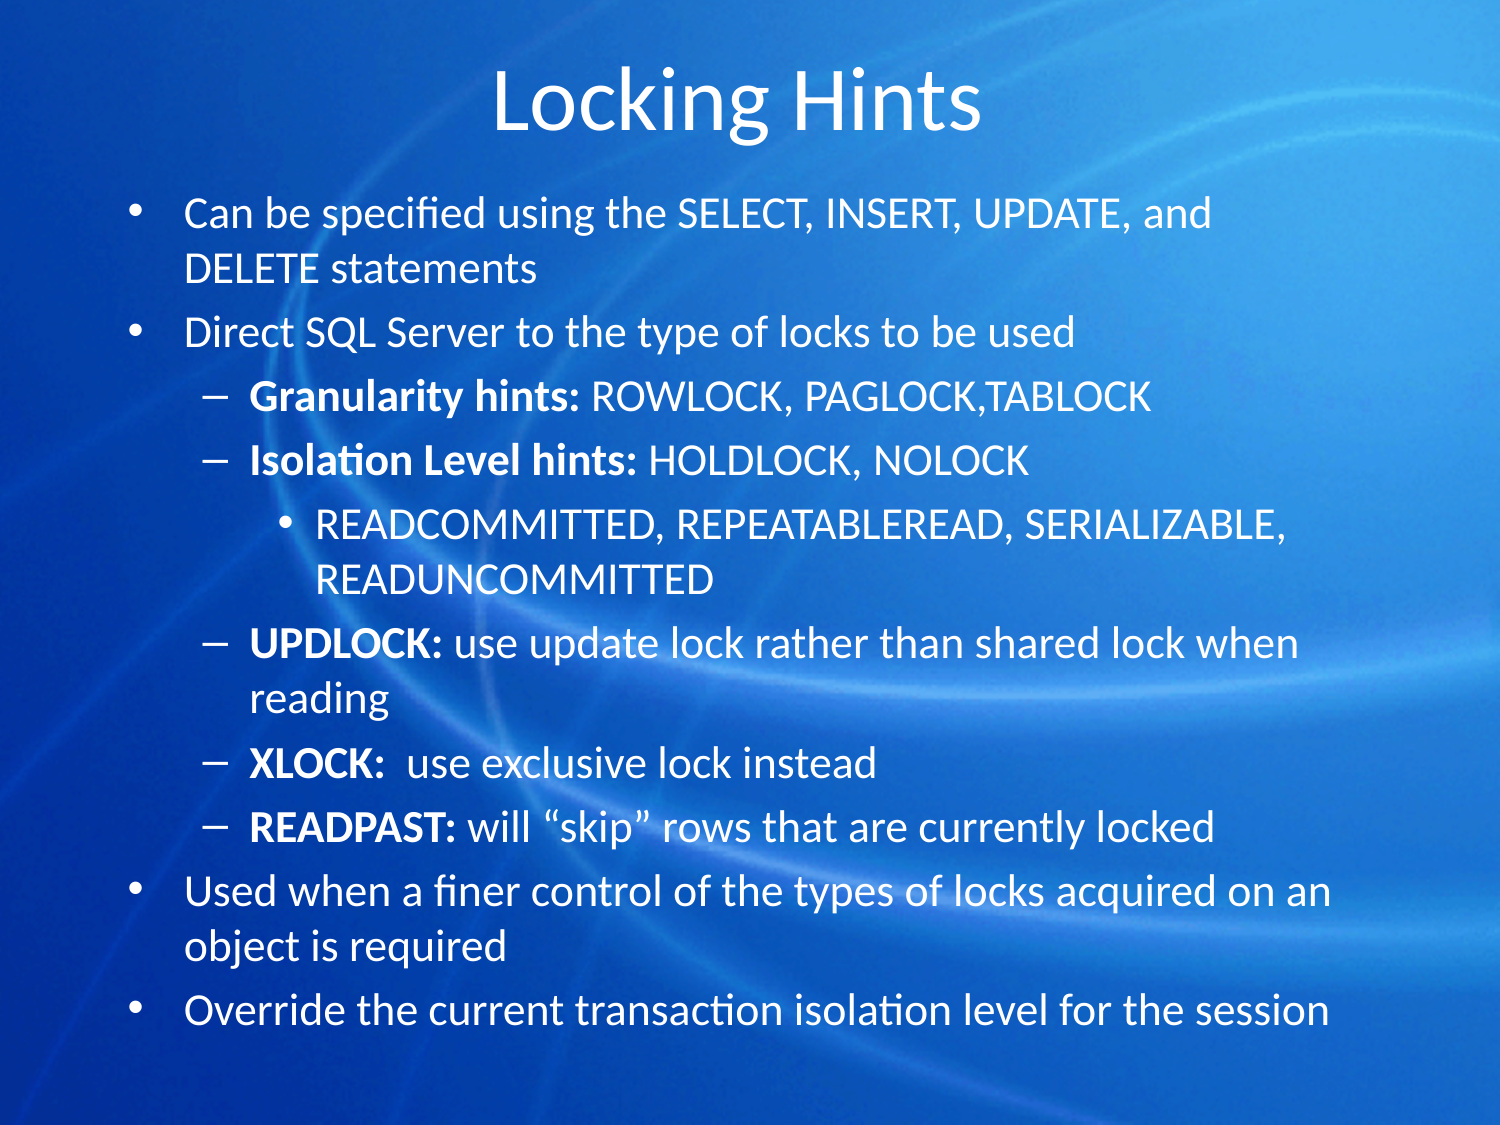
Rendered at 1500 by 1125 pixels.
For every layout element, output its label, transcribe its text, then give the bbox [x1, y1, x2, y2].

title Locking Hints [62, 0, 1413, 188]
list Can be specified using the SELECT, INSERT, UPDATE, and DELETE statements Direct SQL Server to the type of locks to be used Granularity hints: ROWLOCK, PAGLOCK,TABLOCK Isolation Level hints: HOLDLOCK, NOLOCK READCOMMITTED, REPEATABLEREAD, SERIALIZABLE, READUNCOMMITTED UPDLOCK: use update lock rather than shared lock when reading XLOCK: use exclusive lock instead READPAST: will “skip” rows that are currently locked Used when a finer control of the types of locks acquired on an object is required Override the current transaction isolation level for the session [112, 174, 1363, 1050]
picture [0, 0, 1500, 1125]
